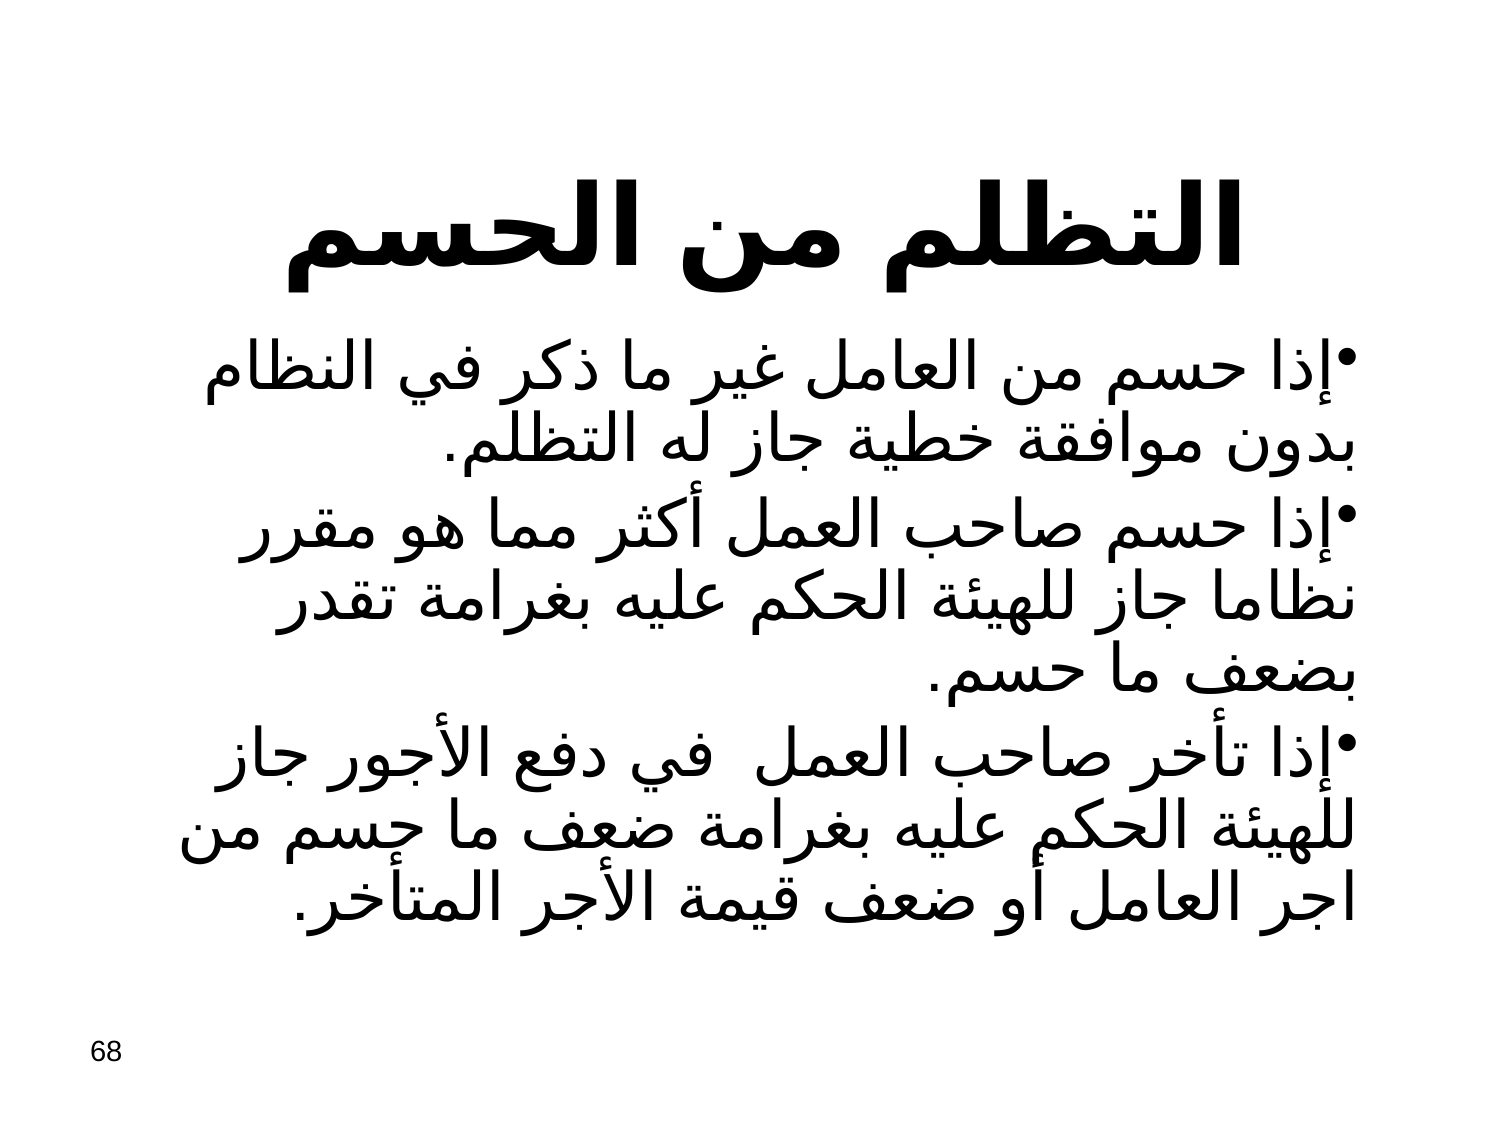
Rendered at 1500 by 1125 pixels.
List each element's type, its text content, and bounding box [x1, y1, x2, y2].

title التظلم من الحسم [112, 99, 1388, 342]
subtitle إذا حسم من العامل غير ما ذكر في النظام بدون موافقة خطية جاز له التظلم. إذا حسم صاحب العمل أكثر مما هو مقرر نظاما جاز للهيئة الحكم عليه بغرامة تقدر بضعف ما حسم. إذا تأخر صاحب العمل في دفع الأجور جاز للهيئة الحكم عليه بغرامة ضعف ما حسم من اجر العامل أو ضعف قيمة الأجر المتأخر. [137, 324, 1376, 951]
slide_number 68 [74, 1024, 426, 1103]
